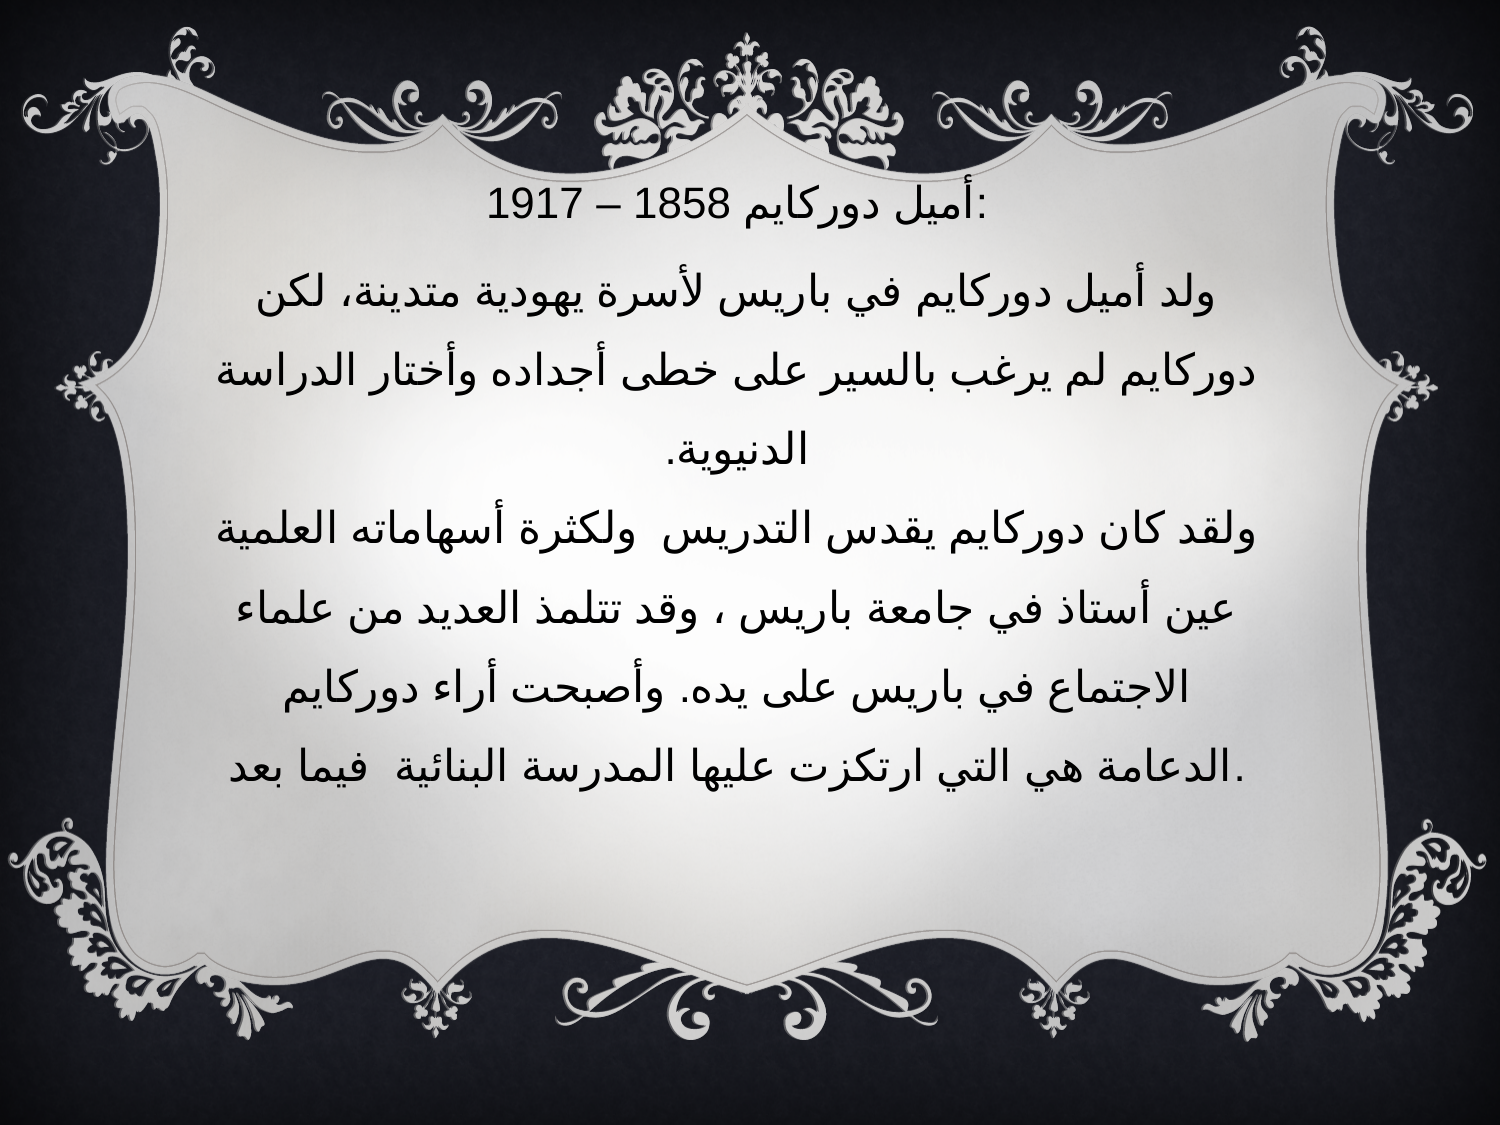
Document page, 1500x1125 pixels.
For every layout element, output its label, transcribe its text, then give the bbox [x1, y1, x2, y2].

list أميل دوركايم 1858 – 1917: ولد أميل دوركايم في باريس لأسرة يهودية متدينة، لكن دوركايم لم يرغب بالسير على خطى أجداده وأختار الدراسة الدنيوية. ولقد كان دوركايم يقدس التدريس ولكثرة أسهاماته العلمية عين أستاذ في جامعة باريس ، وقد تتلمذ العديد من علماء الاجتماع في باريس على يده. وأصبحت أراء دوركايم الدعامة هي التي ارتكزت عليها المدرسة البنائية فيما بعد. [199, 140, 1275, 850]
picture [0, 0, 1500, 1125]
